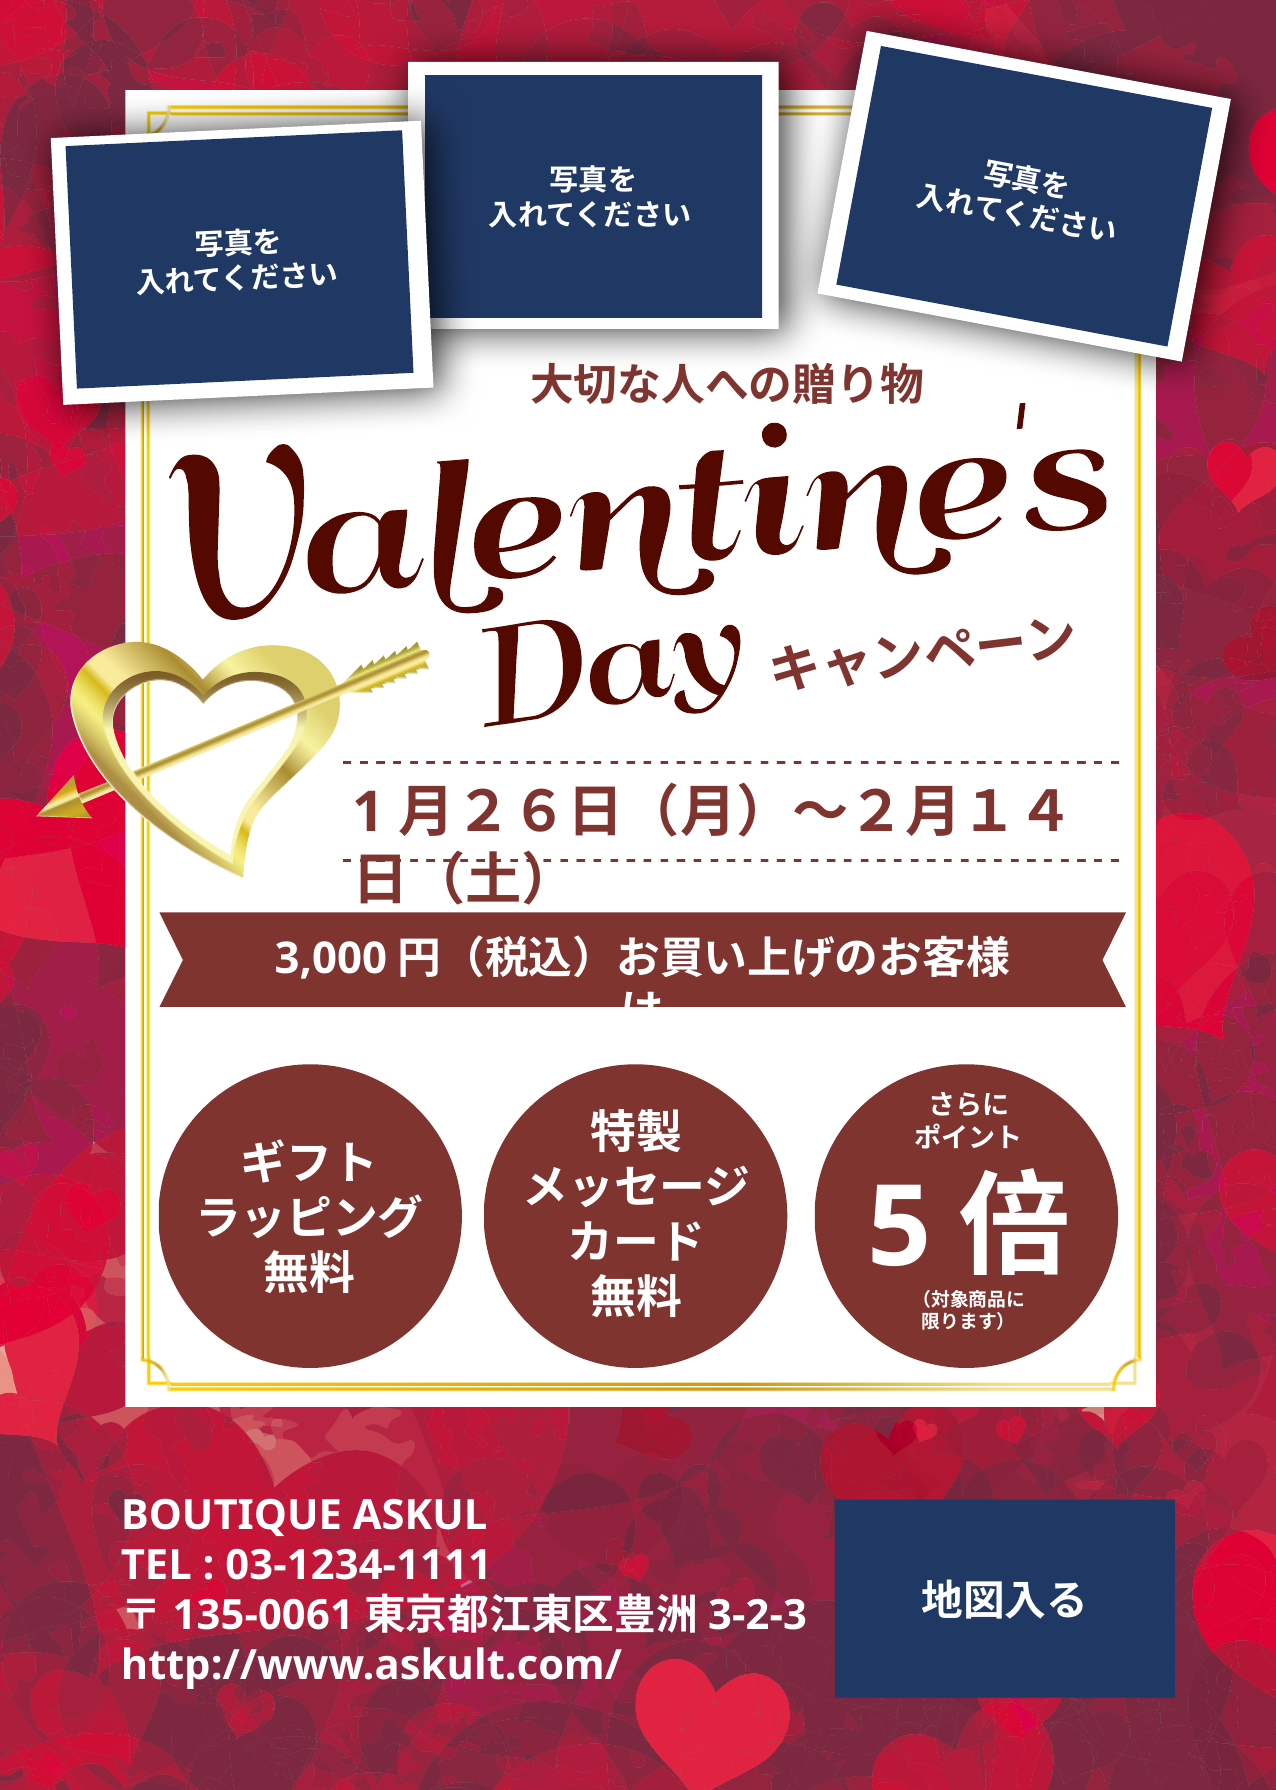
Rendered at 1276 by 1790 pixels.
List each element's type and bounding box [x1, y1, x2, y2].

text_box [838, 62, 1210, 330]
picture [0, 0, 1276, 1790]
text_box [408, 61, 779, 329]
text_box [56, 129, 428, 397]
